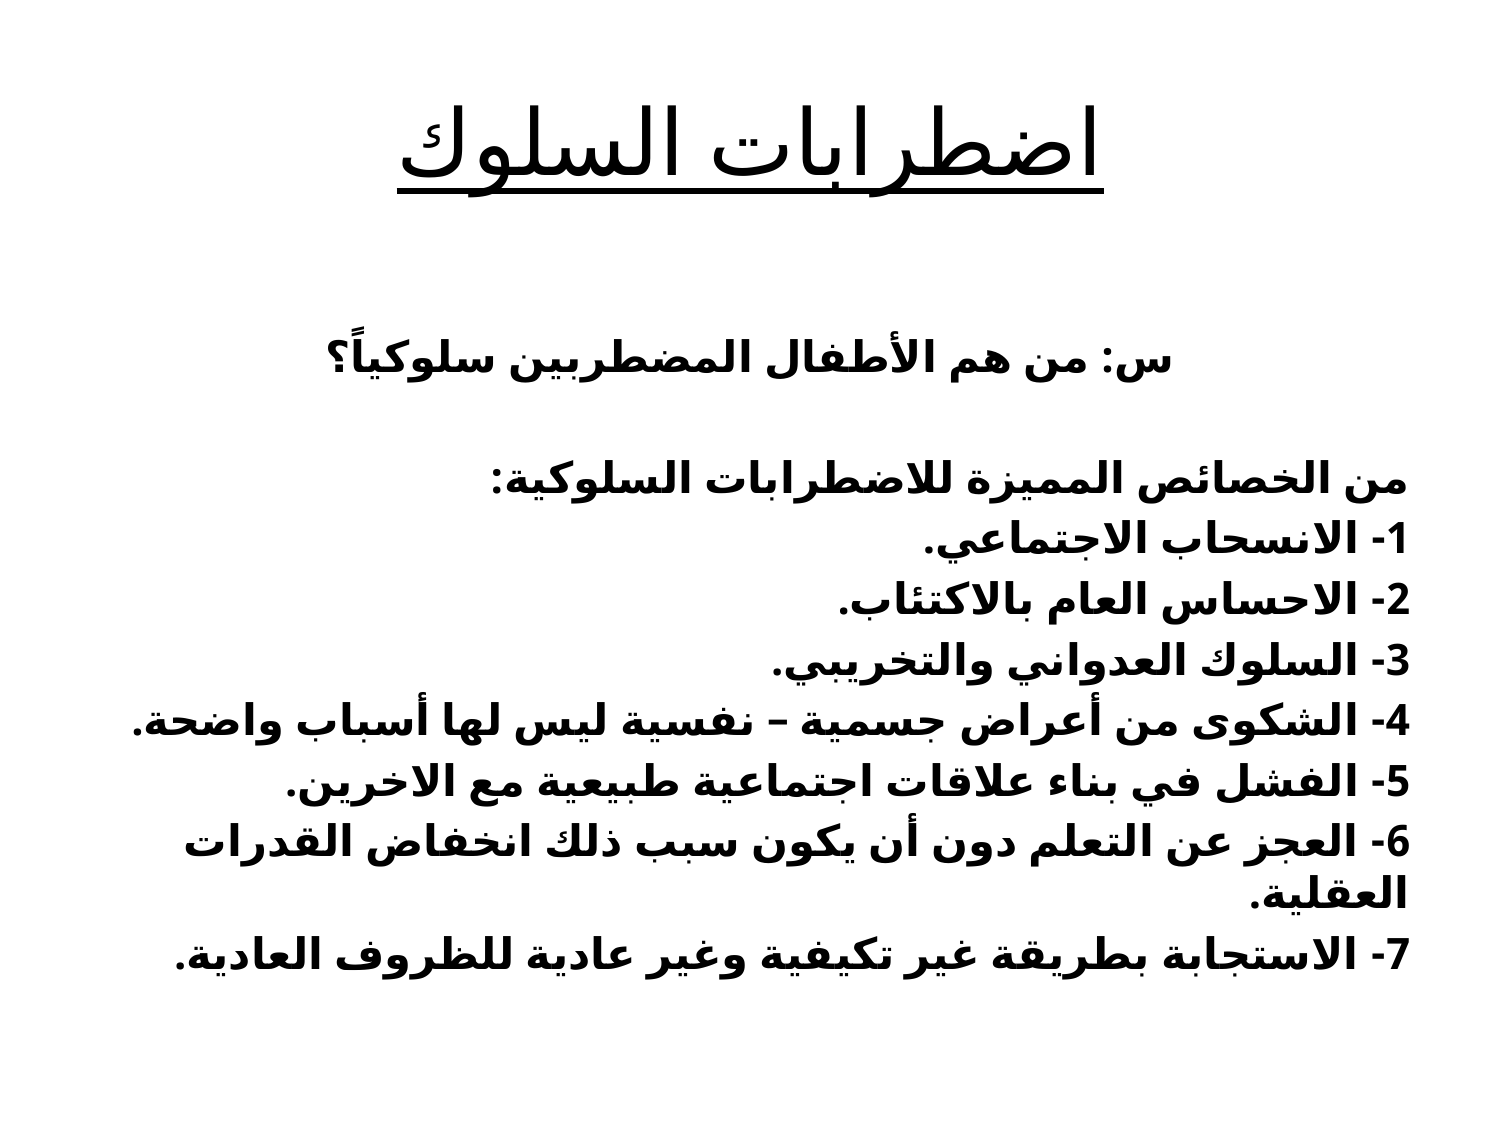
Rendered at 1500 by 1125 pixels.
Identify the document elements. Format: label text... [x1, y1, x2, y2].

list س: من هم الأطفال المضطربين سلوكياً؟ من الخصائص المميزة للاضطرابات السلوكية: 1- الانسحاب الاجتماعي. 2- الاحساس العام بالاكتئاب. 3- السلوك العدواني والتخريبي. 4- الشكوى من أعراض جسمية – نفسية ليس لها أسباب واضحة. 5- الفشل في بناء علاقات اجتماعية طبيعية مع الاخرين. 6- العجز عن التعلم دون أن يكون سبب ذلك انخفاض القدرات العقلية. 7- الاستجابة بطريقة غير تكيفية وغير عادية للظروف العادية. [75, 200, 1425, 1005]
title اضطرابات السلوك [75, 45, 1425, 200]
